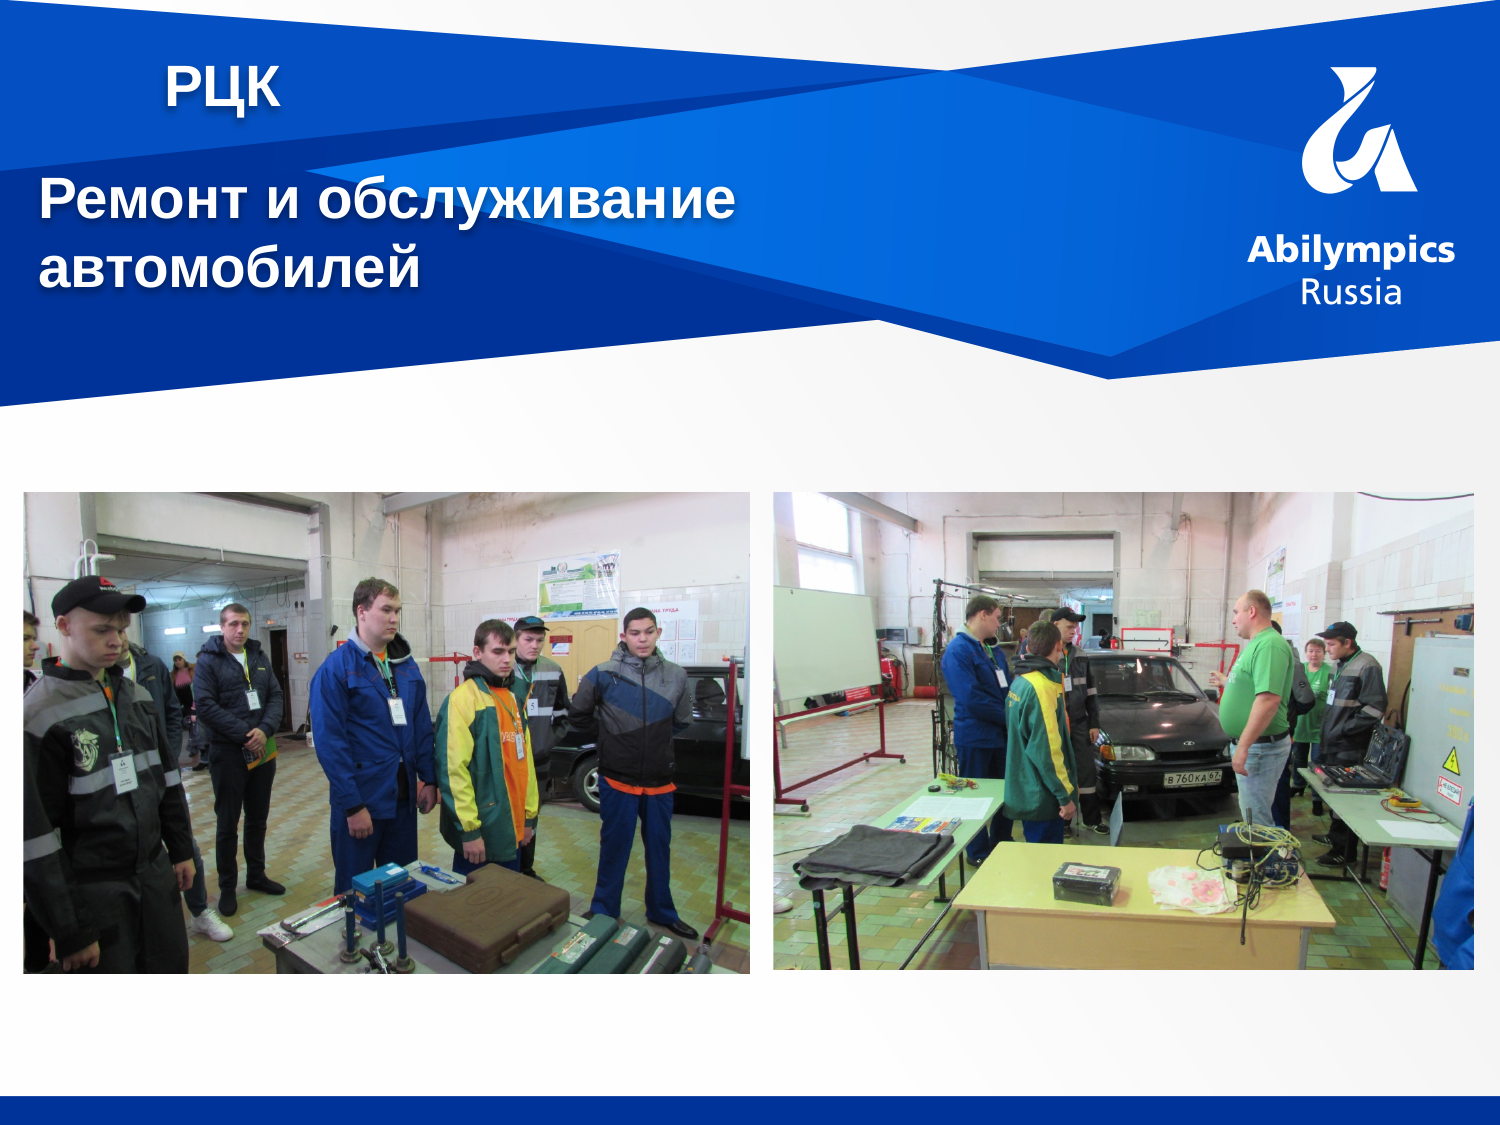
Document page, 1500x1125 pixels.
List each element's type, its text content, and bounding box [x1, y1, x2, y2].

picture [0, 0, 1500, 1125]
text_box Ремонт и обслуживание автомобилей [23, 152, 926, 307]
text_box РЦК [35, 23, 411, 143]
